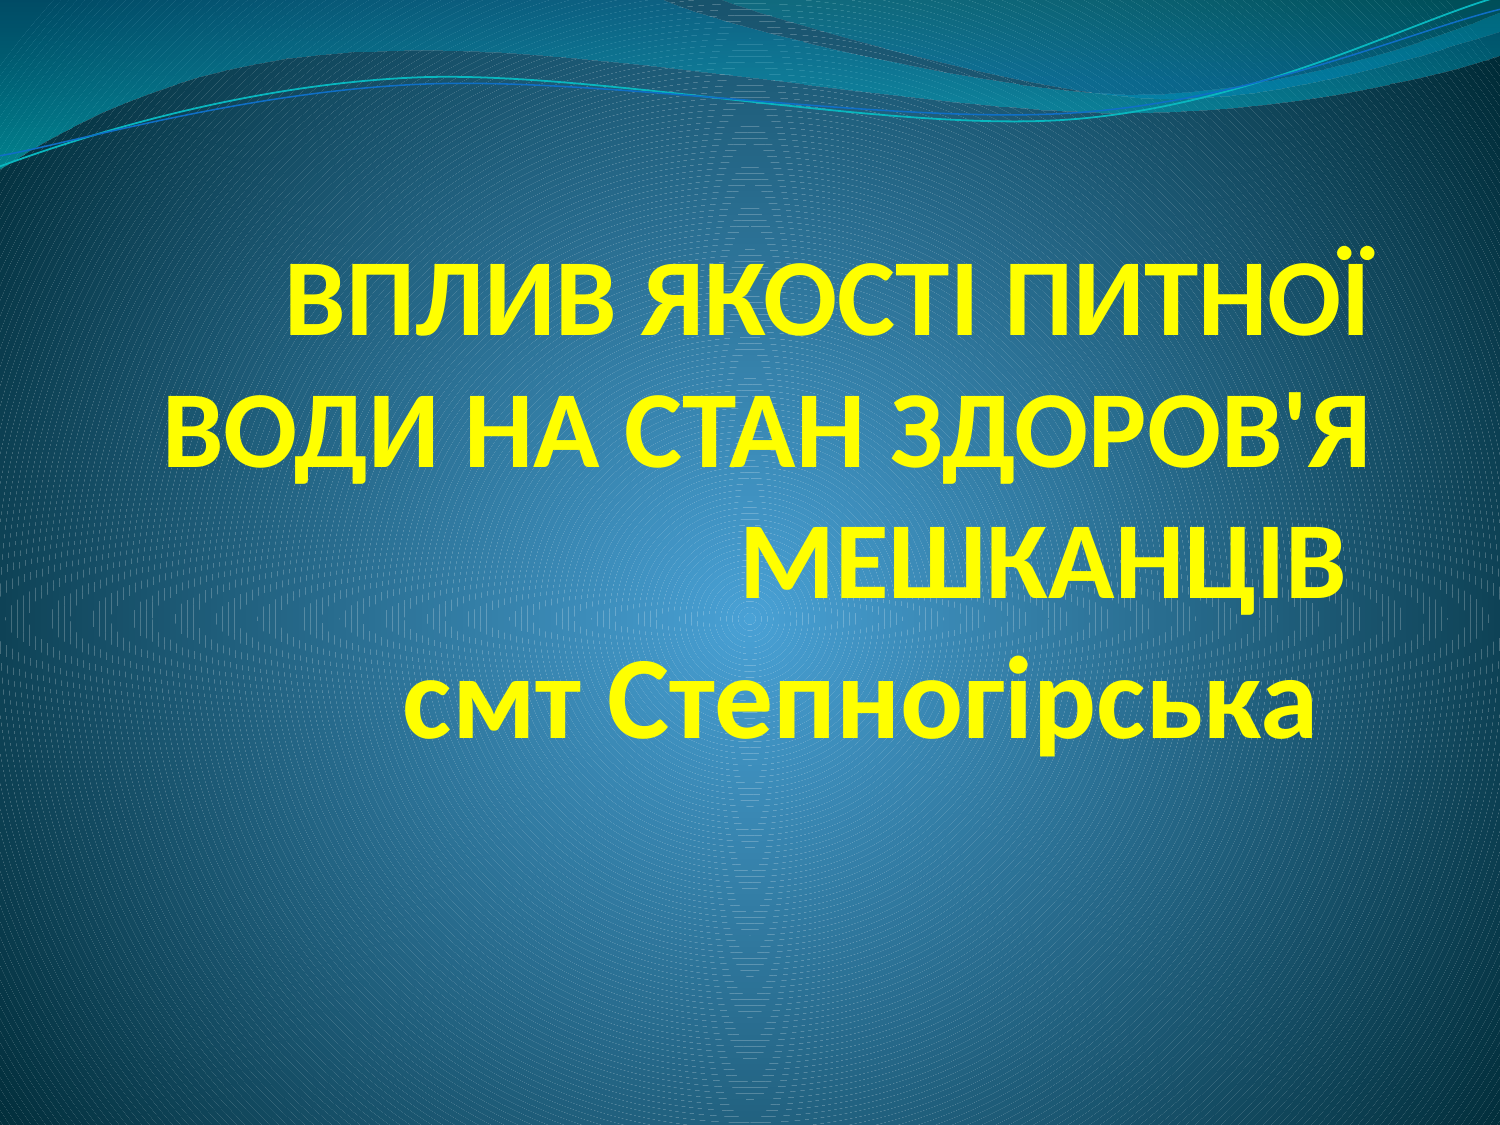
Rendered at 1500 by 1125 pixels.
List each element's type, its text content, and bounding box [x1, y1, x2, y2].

title ВПЛИВ ЯКОСТІ ПИТНОЇ ВОДИ НА СТАН ЗДОРОВ'Я МЕШКАНЦІВ смт Степногірська [87, 224, 1376, 762]
